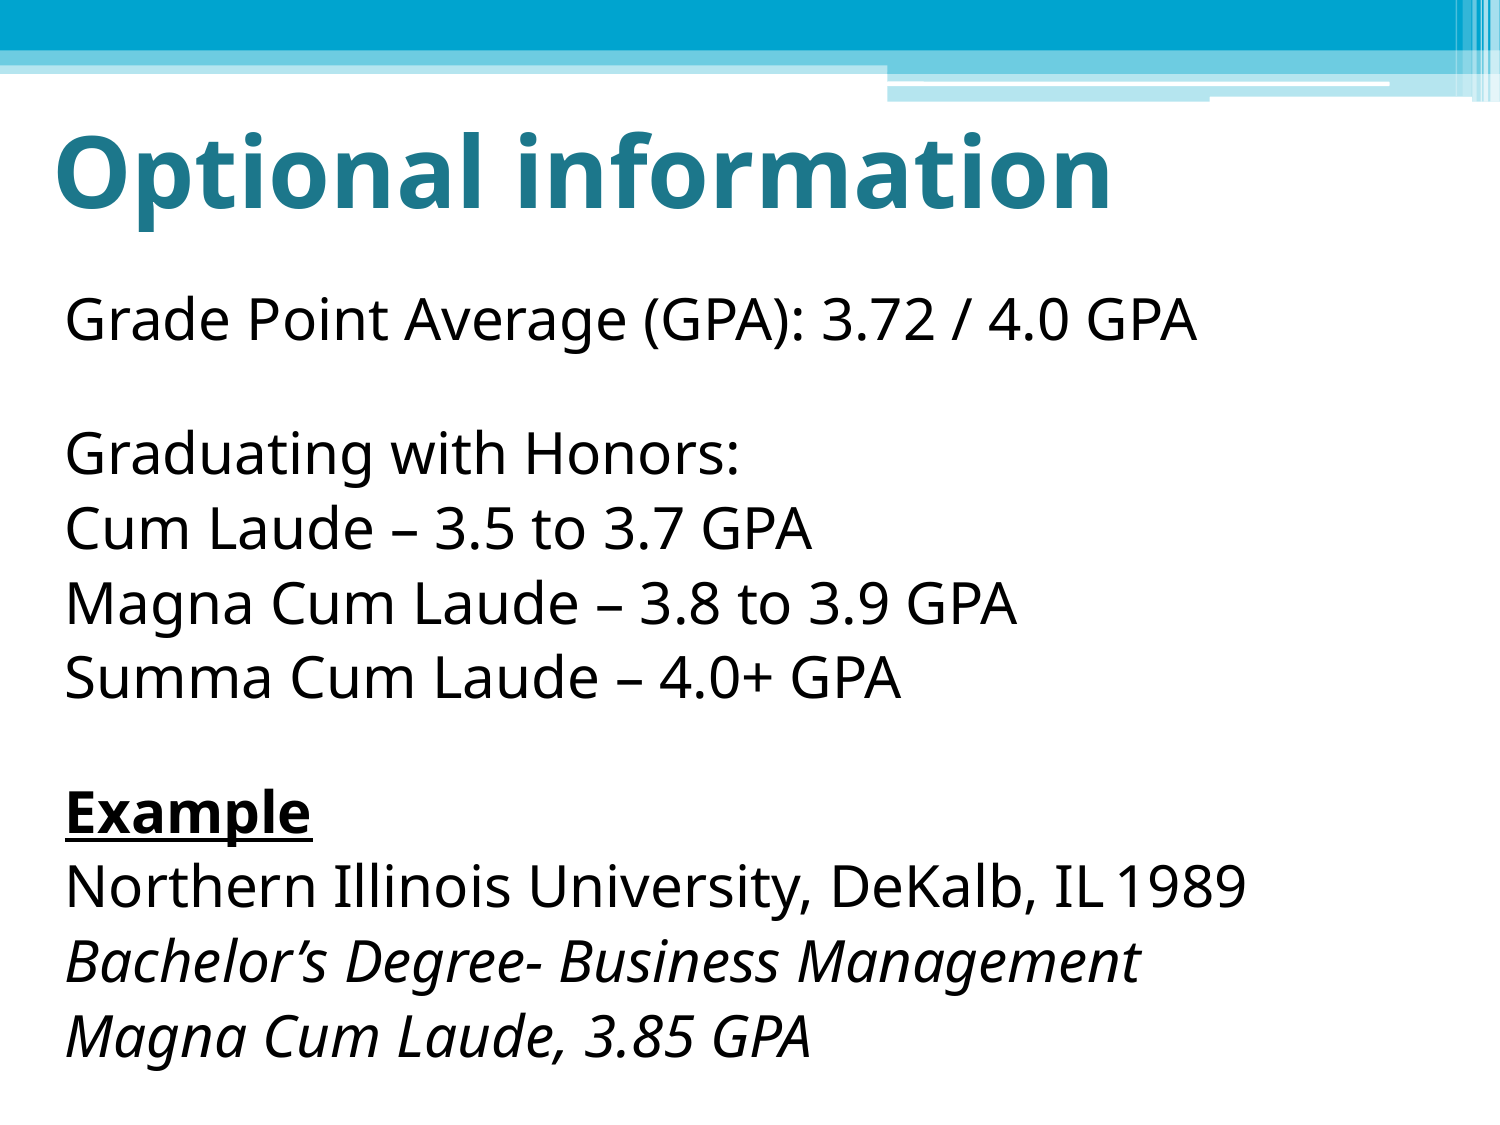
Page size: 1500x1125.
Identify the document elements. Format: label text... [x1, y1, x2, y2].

list Grade Point Average (GPA): 3.72 / 4.0 GPA Graduating with Honors: Cum Laude – 3.5 to 3.7 GPA Magna Cum Laude – 3.8 to 3.9 GPA Summa Cum Laude – 4.0+ GPA Example Northern Illinois University, DeKalb, IL 1989 Bachelor’s Degree- Business Management Magna Cum Laude, 3.85 GPA [50, 275, 1450, 1100]
title Optional information [37, 87, 1438, 250]
